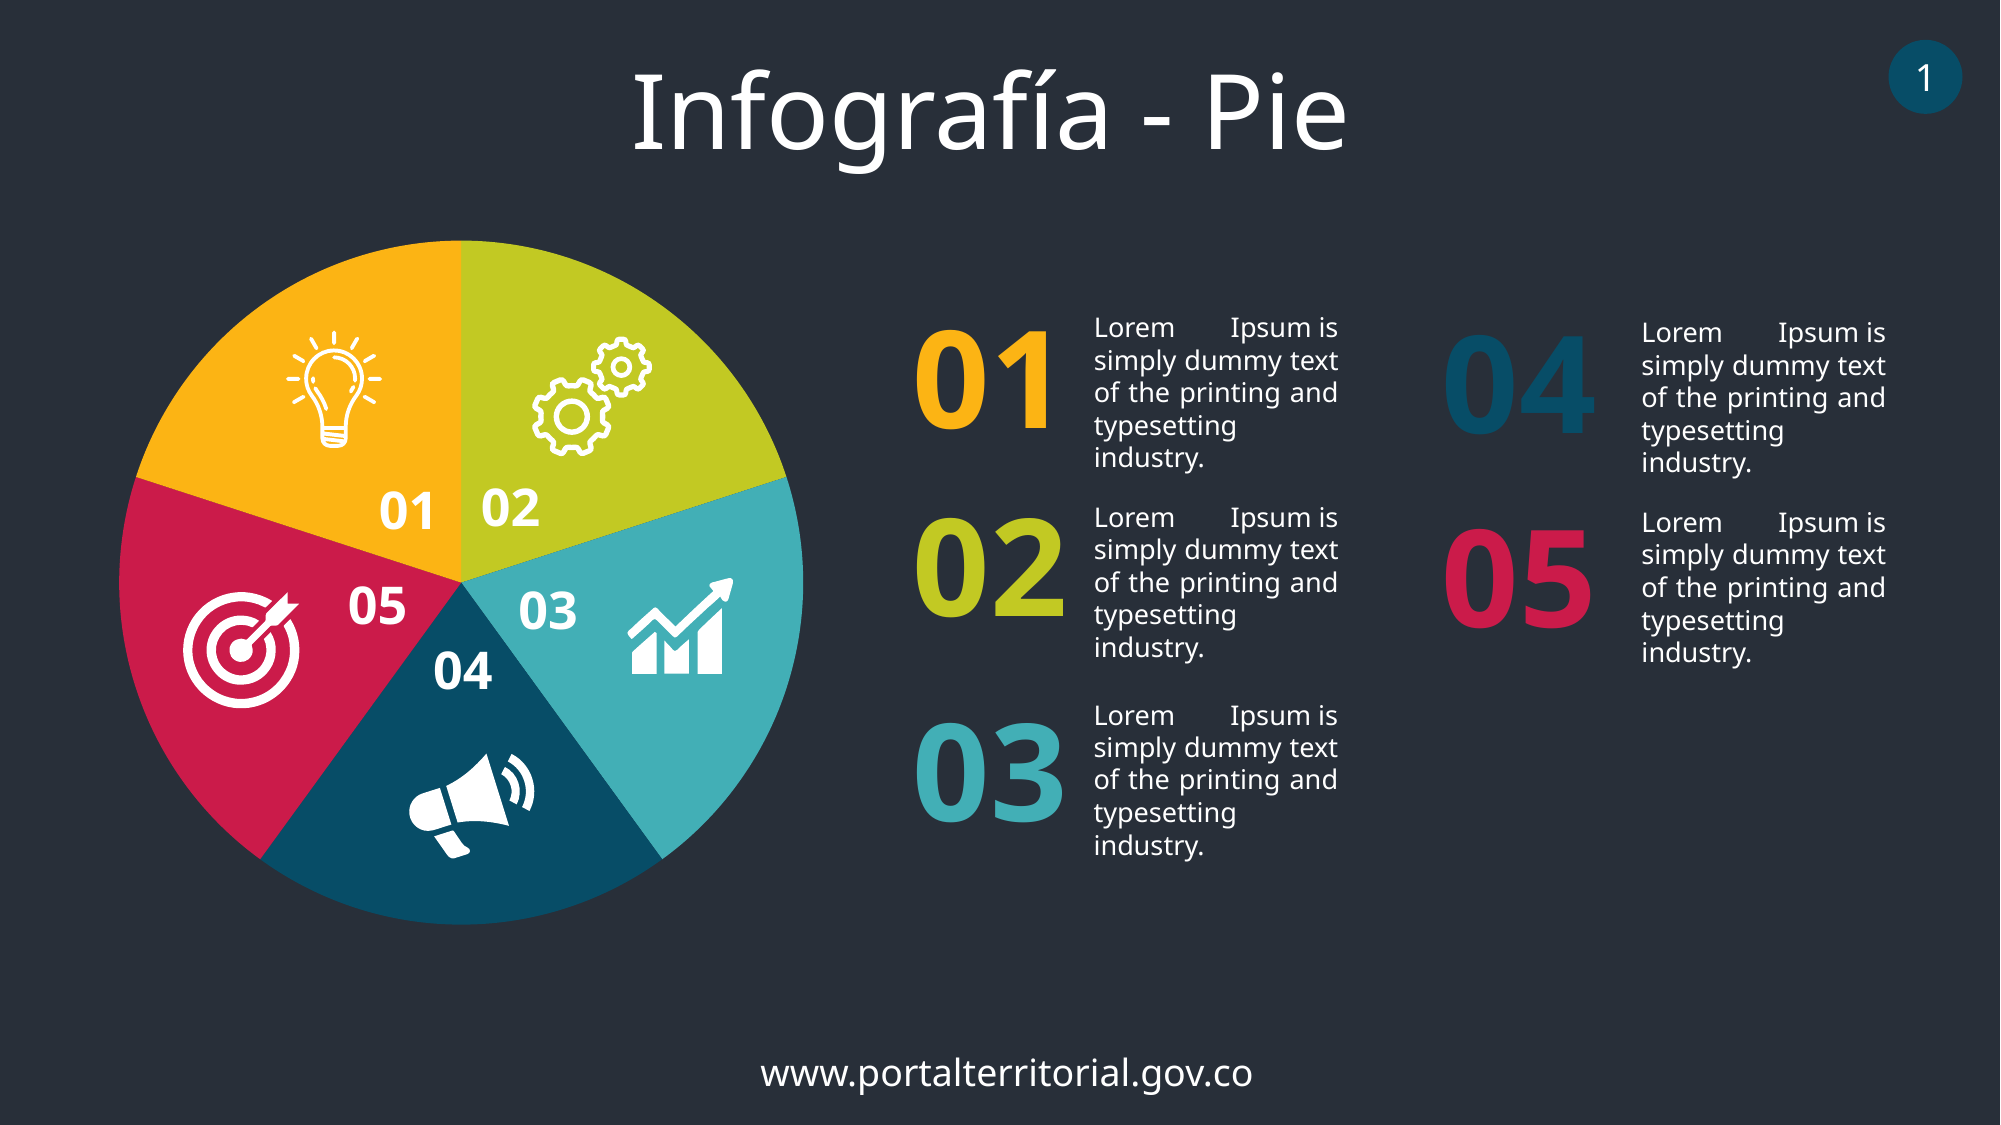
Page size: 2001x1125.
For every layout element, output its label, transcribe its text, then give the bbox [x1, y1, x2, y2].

text_box Lorem Ipsum is simply dummy text of the printing and typesetting industry. [1626, 308, 1901, 486]
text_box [408, 753, 541, 859]
text_box 01 [996, 285, 1087, 463]
text_box www.portalterritorial.gov.co [74, 1041, 1940, 1102]
text_box Lorem Ipsum is simply dummy text of the printing and typesetting industry. [1078, 690, 1353, 868]
chart [0, 226, 996, 939]
text_box Lorem Ipsum is simply dummy text of the printing and typesetting industry. [1079, 492, 1354, 670]
text_box 04 [1403, 290, 1636, 468]
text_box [285, 330, 383, 448]
text_box 05 [1422, 484, 1616, 662]
text_box Lorem Ipsum is simply dummy text of the printing and typesetting industry. [1079, 303, 1354, 481]
text_box 03 [996, 678, 1104, 856]
text_box 1 [1887, 38, 1964, 115]
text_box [176, 583, 301, 715]
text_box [625, 577, 734, 674]
text_box Lorem Ipsum is simply dummy text of the printing and typesetting industry. [1626, 498, 1901, 676]
text_box Infografía - Pie [197, 38, 1785, 179]
text_box 02 [996, 473, 1104, 651]
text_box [531, 336, 652, 457]
